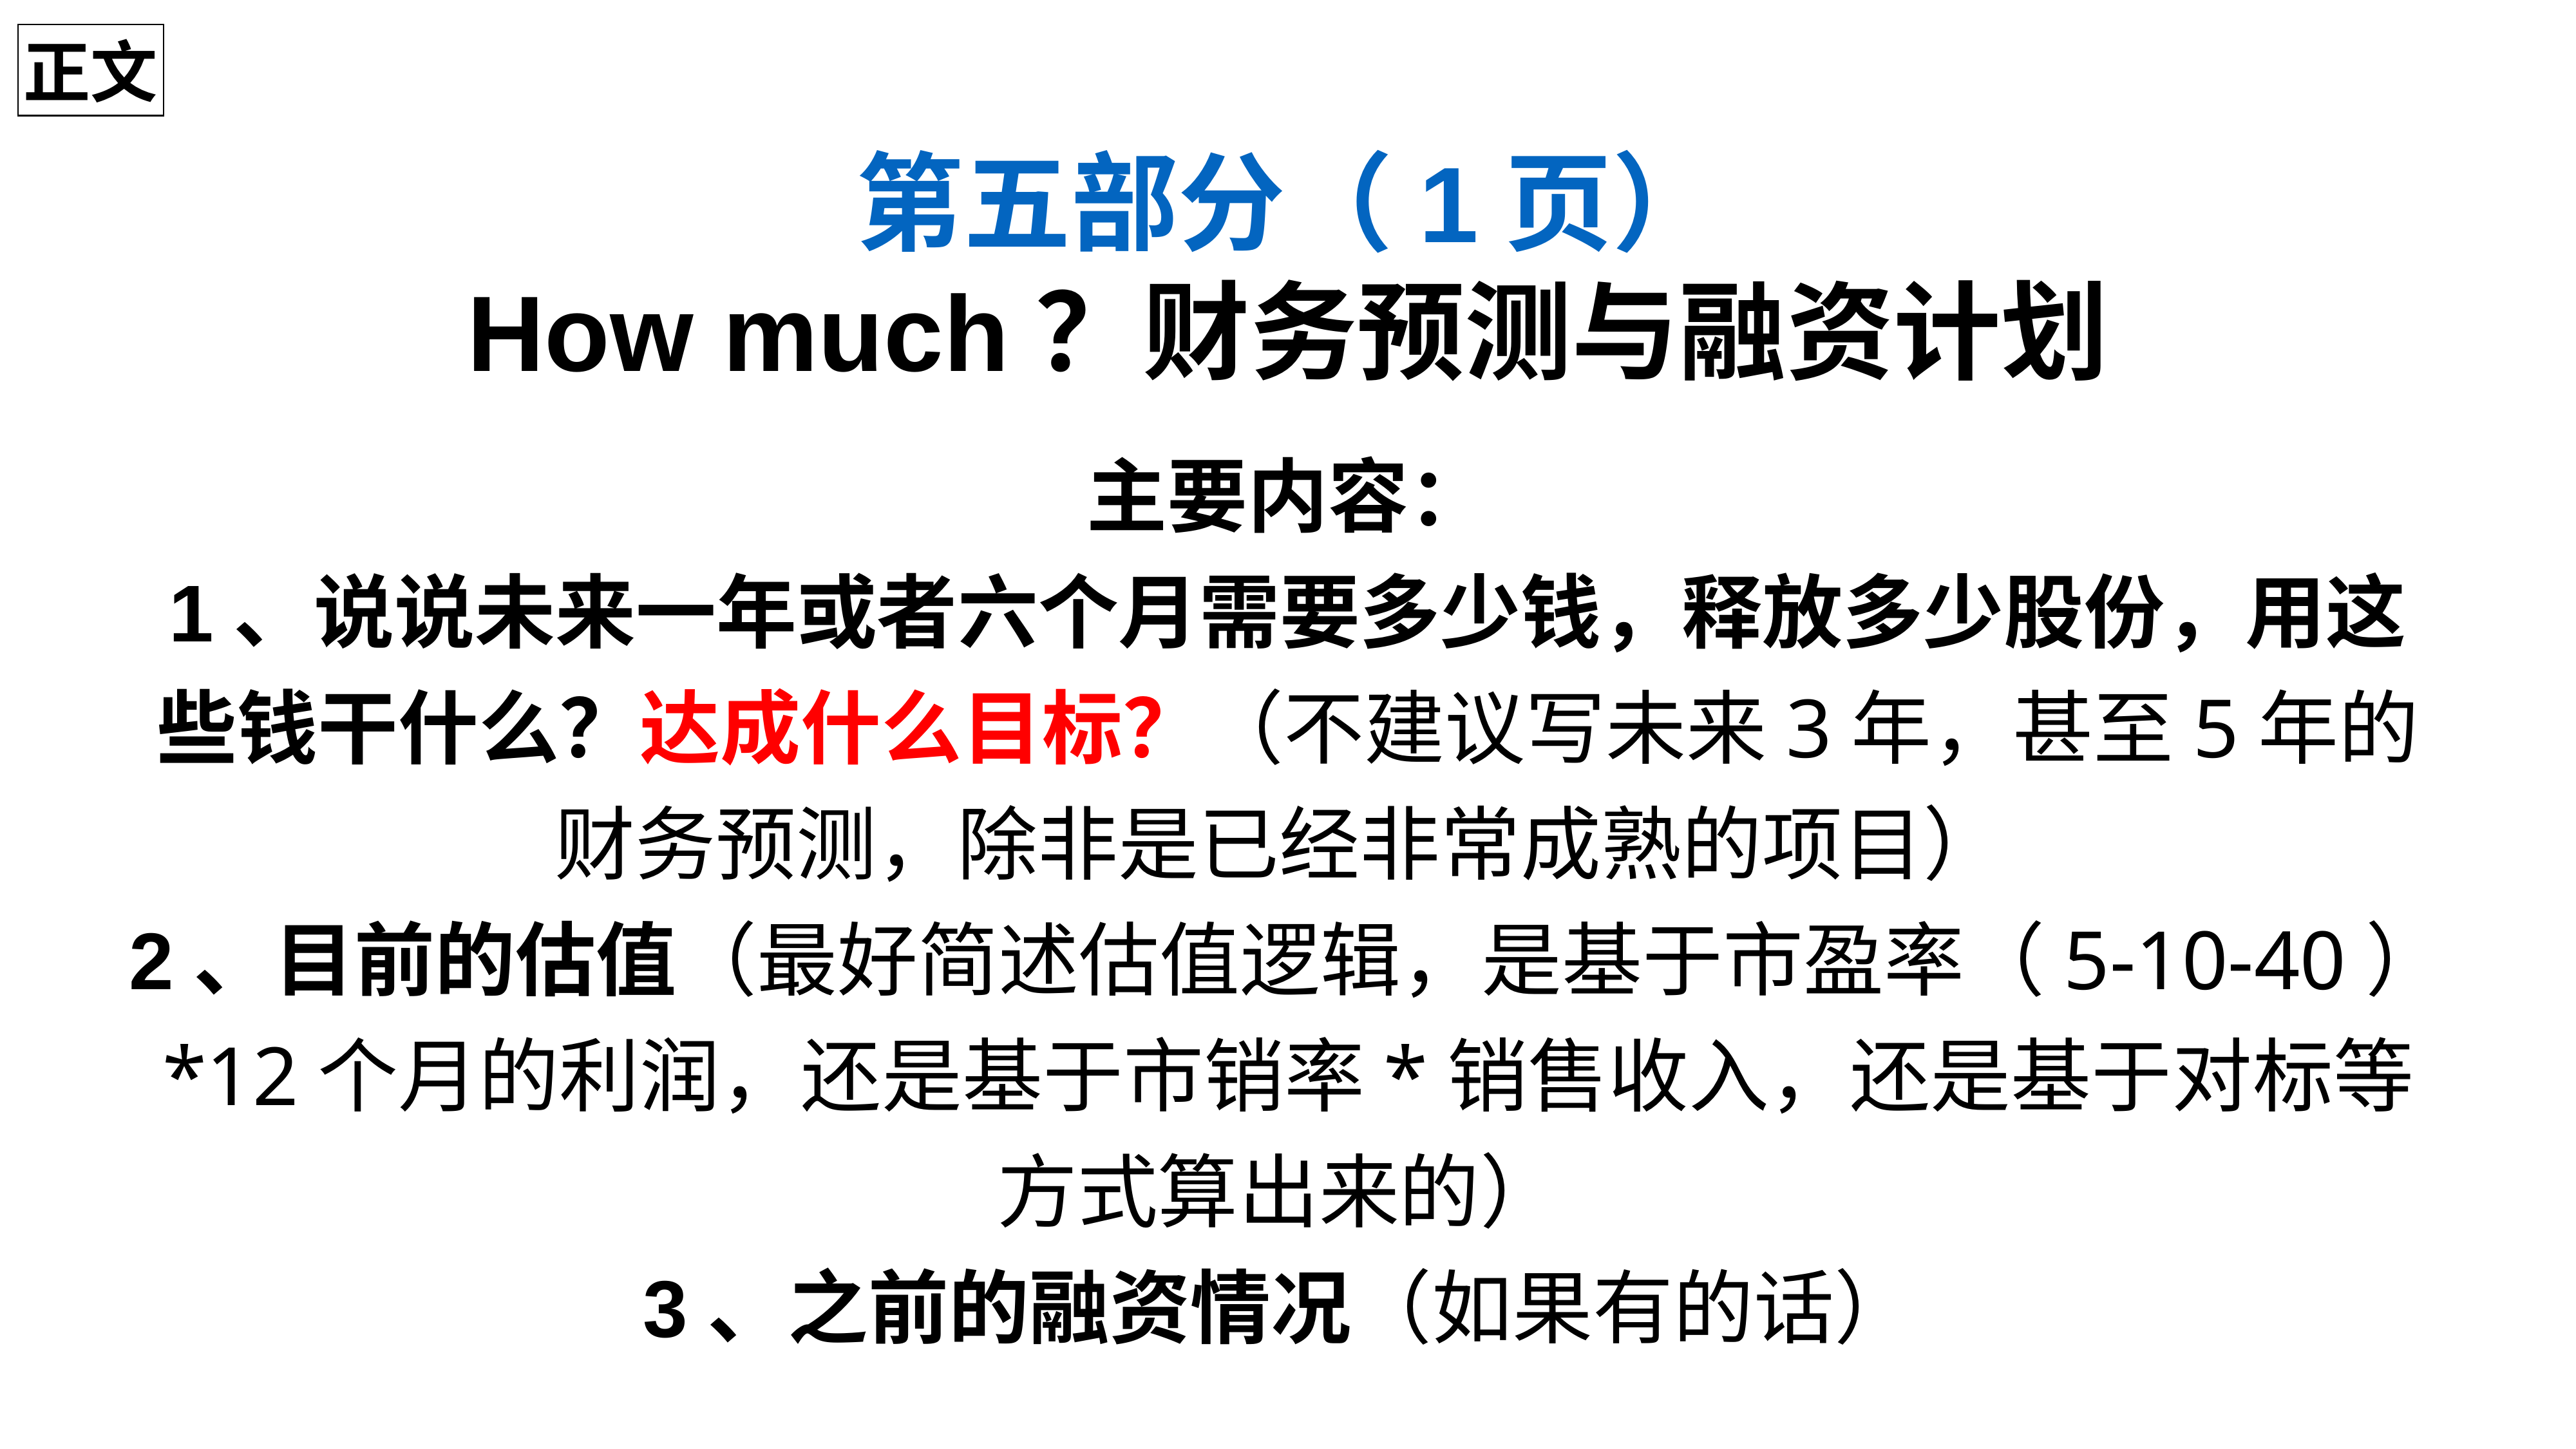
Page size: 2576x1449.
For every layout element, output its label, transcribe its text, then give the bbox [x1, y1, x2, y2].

text_box 正文 [18, 24, 164, 116]
list 第五部分（1页） How much？财务预测与融资计划 [64, 108, 2512, 420]
list 主要内容： 1、说说未来一年或者六个月需要多少钱，释放多少股份，用这些钱干什么？达成什么目标？（不建议写未来3年，甚至5年的财务预测，除非是已经非常成熟的项目） 2、目前的估值（最好简述估值逻辑，是基于市盈率（5-10-40）*12个月的利润，还是基于市销率*销售收入，还是基于对标等方式算出来的） 3、之前的融资情况（如果有的话） [123, 448, 2453, 1332]
